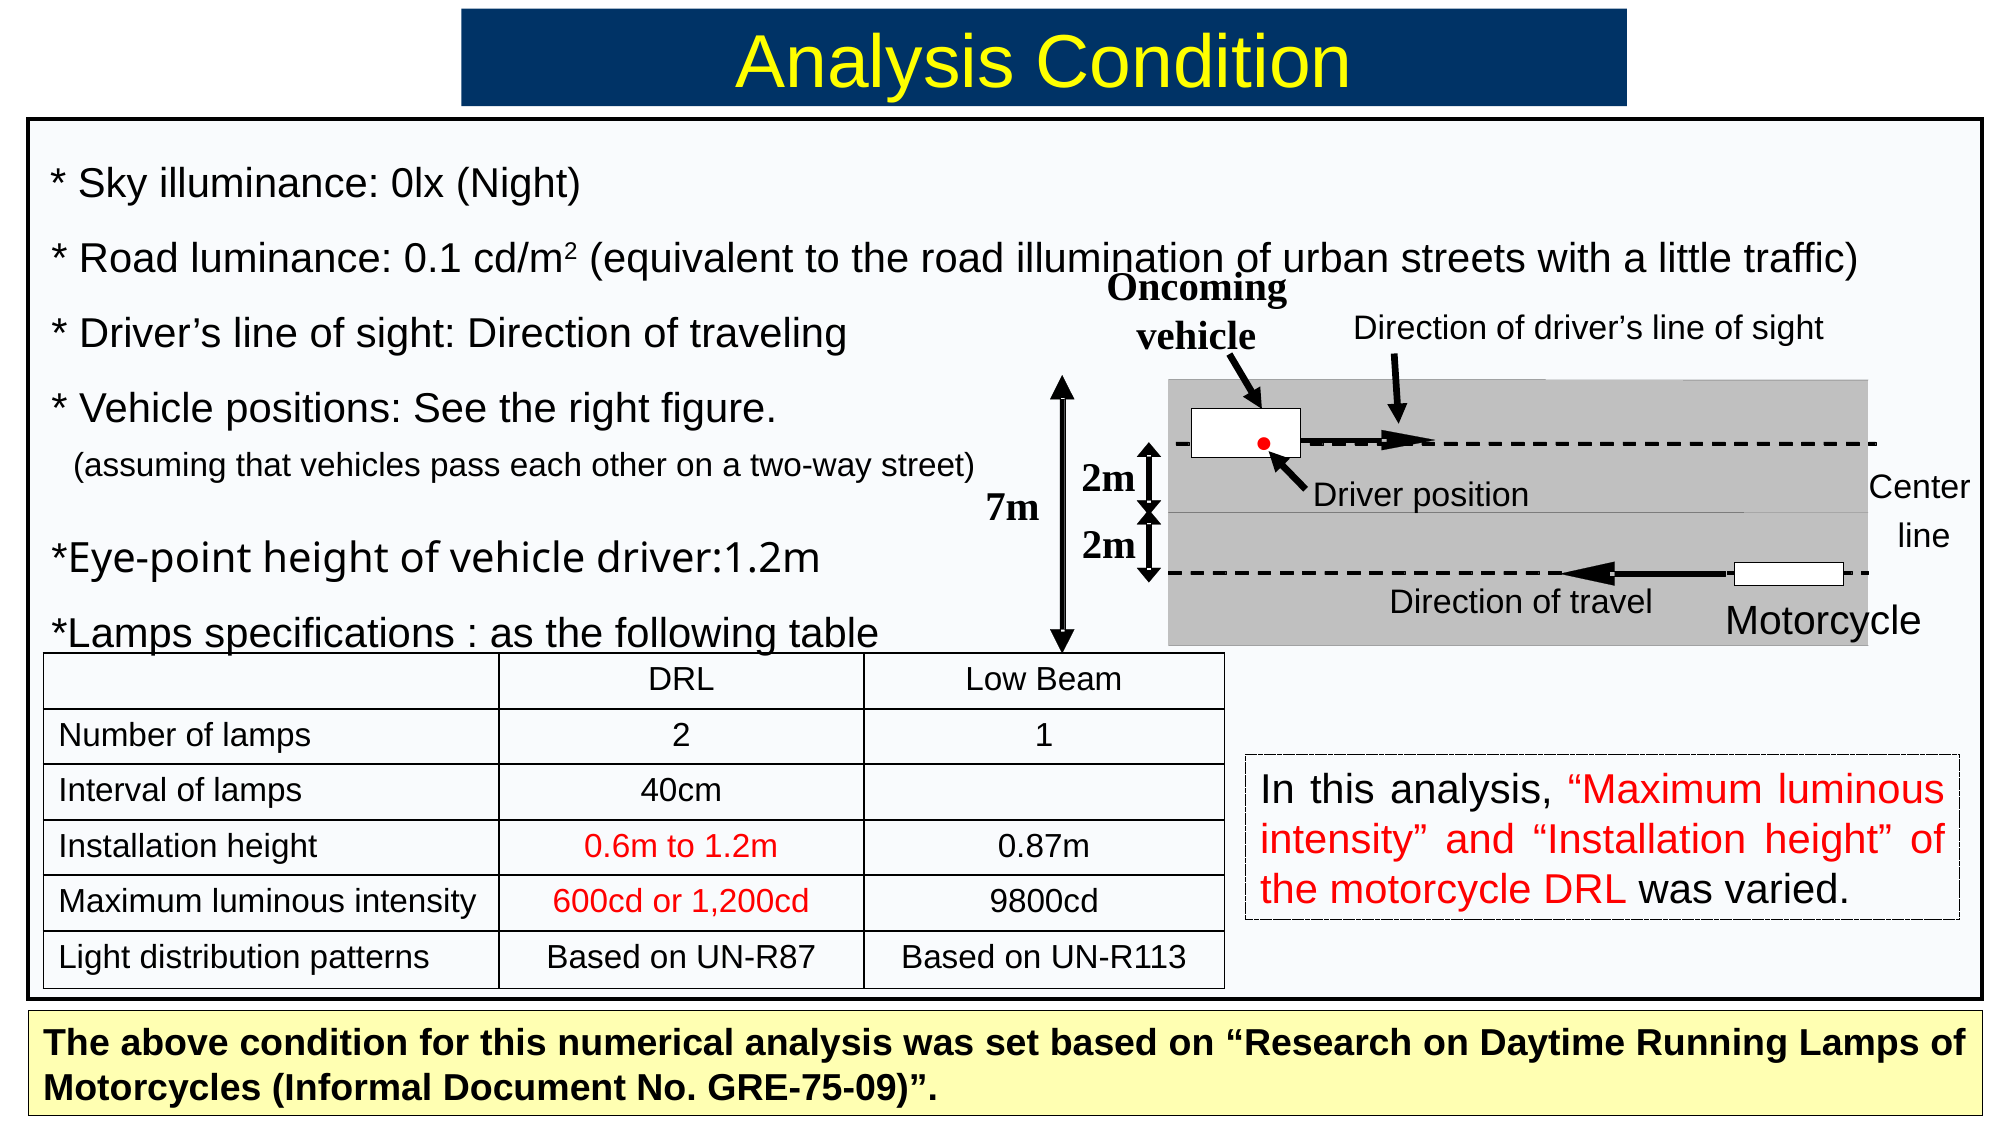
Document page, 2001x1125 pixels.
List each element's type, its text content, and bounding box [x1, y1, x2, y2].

title * Sky illuminance: 0lx (Night) * Road luminance: 0.1 cd/m2 (equivalent to the road illumination of urban streets with a little traffic) * Driver’s line of sight: Direction of traveling * Vehicle positions: See the right figure. *Eye-point height of vehicle driver:1.2m *Lamps specifications : as the following table [14, 122, 1981, 1003]
table_cell 1 [865, 710, 1224, 763]
table_cell Number of lamps [44, 710, 498, 763]
table_header DRL [500, 654, 863, 708]
text_box In this analysis, “Maximum luminous intensity” and “Installation height” of the motorcycle DRL was varied. [1245, 754, 1960, 920]
table_cell Interval of lamps [44, 765, 498, 819]
table_cell Based on UN-R113 [865, 932, 1224, 988]
text_box The above condition for this numerical analysis was set based on “Research on Daytime Running Lamps of Motorcycles (Informal Document No. GRE-75-09)”. [28, 1010, 1983, 1116]
table_cell Light distribution patterns [44, 932, 498, 988]
table_cell 2 [500, 710, 863, 763]
text_box (assuming that vehicles pass each other on a two-way street) [58, 435, 960, 490]
text_box [27, 118, 1983, 249]
table_cell 9800cd [865, 876, 1224, 930]
text_box Analysis Condition [461, 8, 1627, 107]
table_header [44, 654, 498, 708]
table_cell Maximum luminous intensity [44, 876, 498, 930]
table_cell 0.87m [865, 821, 1224, 874]
table_cell 40cm [500, 765, 863, 819]
table_cell 600cd or 1,200cd [500, 876, 863, 930]
table_cell [865, 765, 1224, 819]
picture [960, 249, 2000, 668]
table_header Low Beam [865, 654, 1224, 708]
table_cell 0.6m to 1.2m [500, 821, 863, 874]
table_cell Installation height [44, 821, 498, 874]
table_cell Based on UN-R87 [500, 932, 863, 988]
